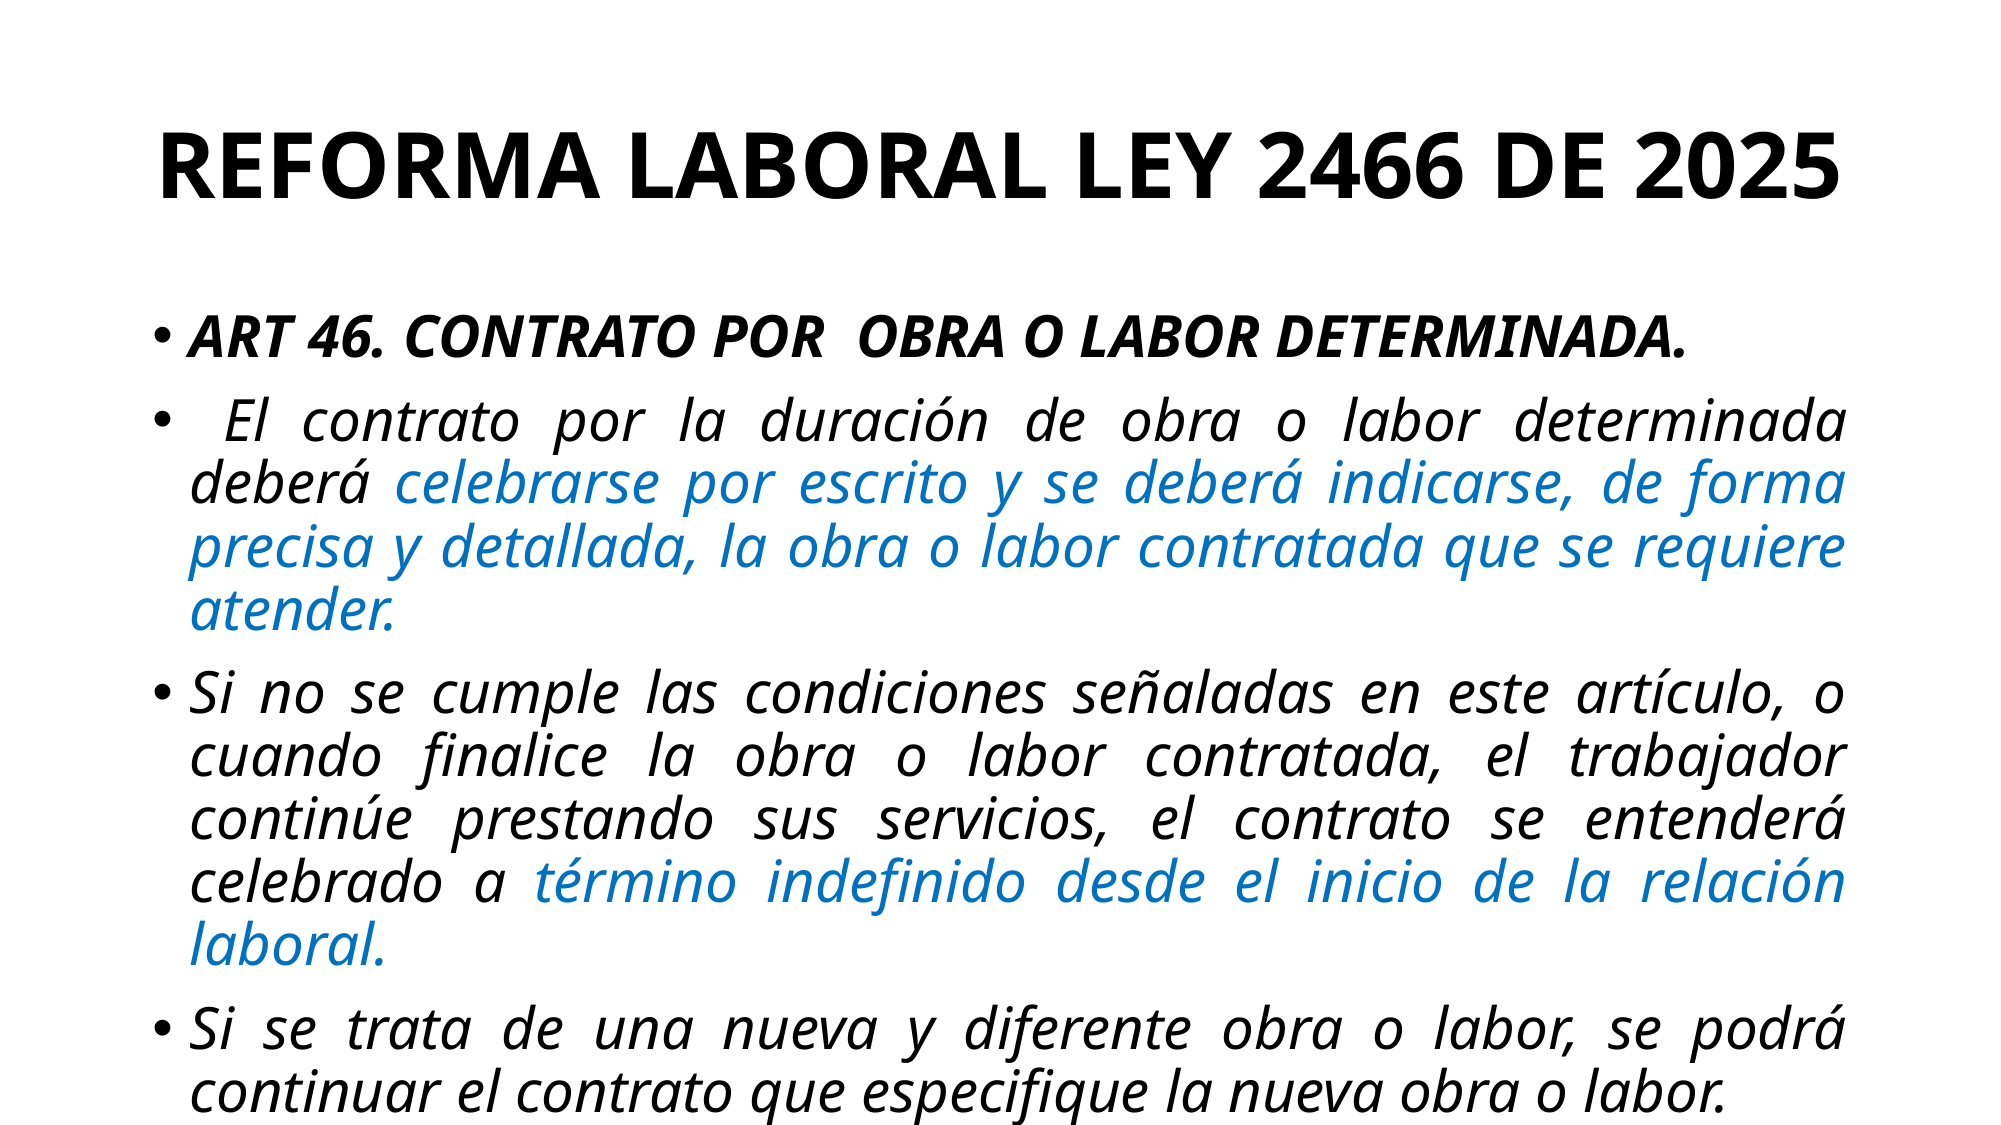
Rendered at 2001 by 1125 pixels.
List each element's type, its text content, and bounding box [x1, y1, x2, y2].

list ART 46. CONTRATO POR OBRA O LABOR DETERMINADA. El contrato por la duración de obra o labor determinada deberá celebrarse por escrito y se deberá indicarse, de forma precisa y detallada, la obra o labor contratada que se requiere atender. Si no se cumple las condiciones señaladas en este artículo, o cuando finalice la obra o labor contratada, el trabajador continúe prestando sus servicios, el contrato se entenderá celebrado a término indefinido desde el inicio de la relación laboral. Si se trata de una nueva y diferente obra o labor, se podrá continuar el contrato que especifique la nueva obra o labor. [137, 299, 1863, 1014]
title REFORMA LABORAL LEY 2466 DE 2025 [137, 59, 1863, 278]
